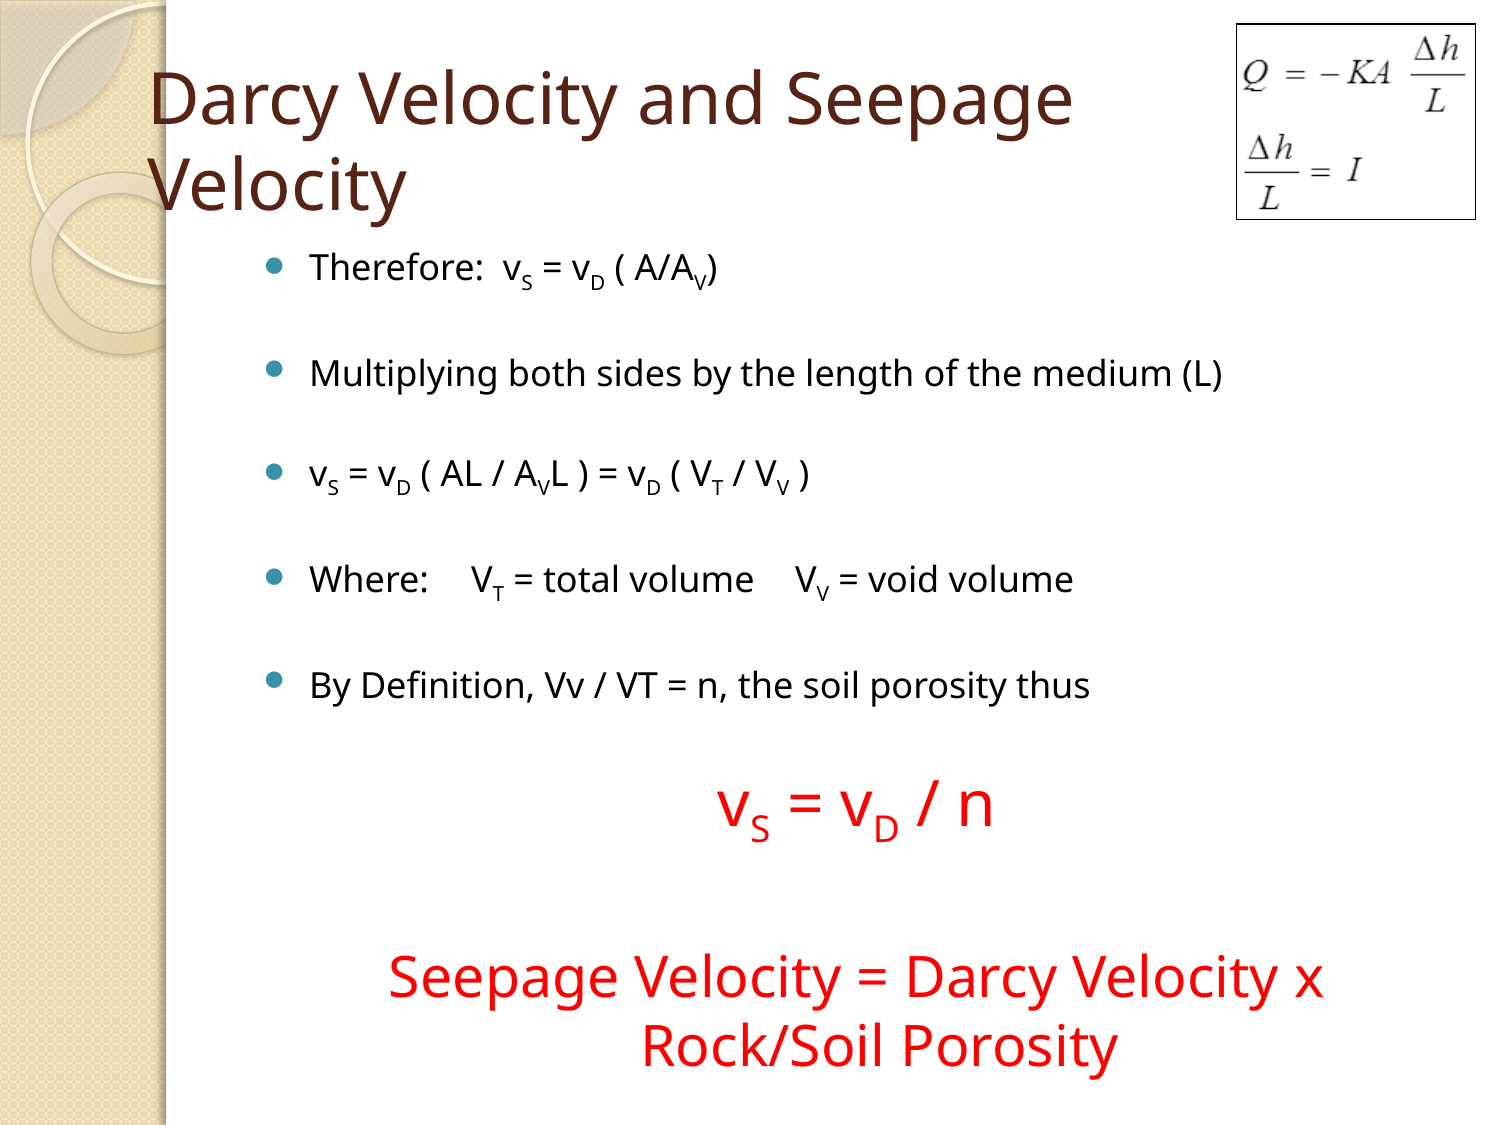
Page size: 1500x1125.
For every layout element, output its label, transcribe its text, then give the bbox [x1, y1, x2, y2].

picture [1237, 24, 1476, 219]
list Therefore: vS = vD ( A/AV) Multiplying both sides by the length of the medium (L) vS = vD ( AL / AVL ) = vD ( VT / VV ) Where: VT = total volume VV = void volume By Definition, Vv / VT = n, the soil porosity thus vS = vD / n Seepage Velocity = Darcy Velocity x Rock/Soil Porosity [235, 237, 1466, 1088]
title Darcy Velocity and Seepage Velocity [132, 45, 1363, 233]
